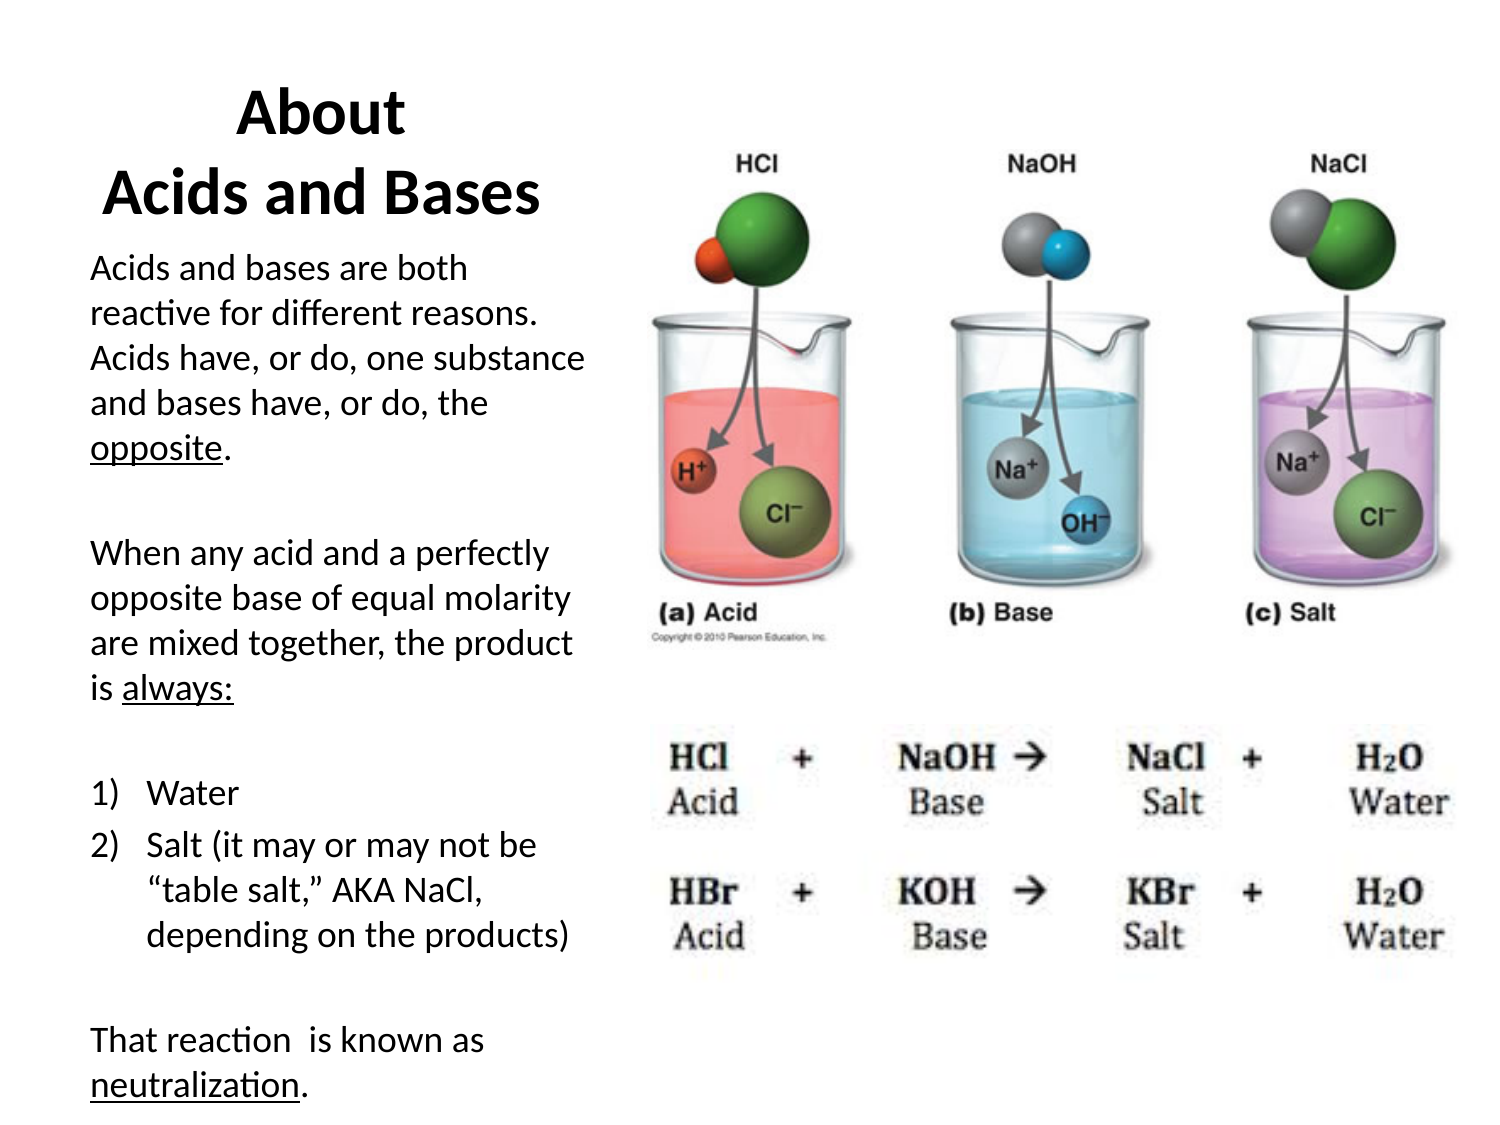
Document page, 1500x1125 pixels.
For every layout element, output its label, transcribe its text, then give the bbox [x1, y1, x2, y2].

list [647, 149, 1459, 651]
picture [649, 724, 1465, 988]
list Acids and bases are both reactive for different reasons. Acids have, or do, one substance and bases have, or do, the opposite. When any acid and a perfectly opposite base of equal molarity are mixed together, the product is always: Water Salt (it may or may not be “table salt,” AKA NaCl, depending on the products) That reaction is known as neutralization. [75, 235, 613, 1013]
title About Acids and Bases [75, 44, 569, 235]
